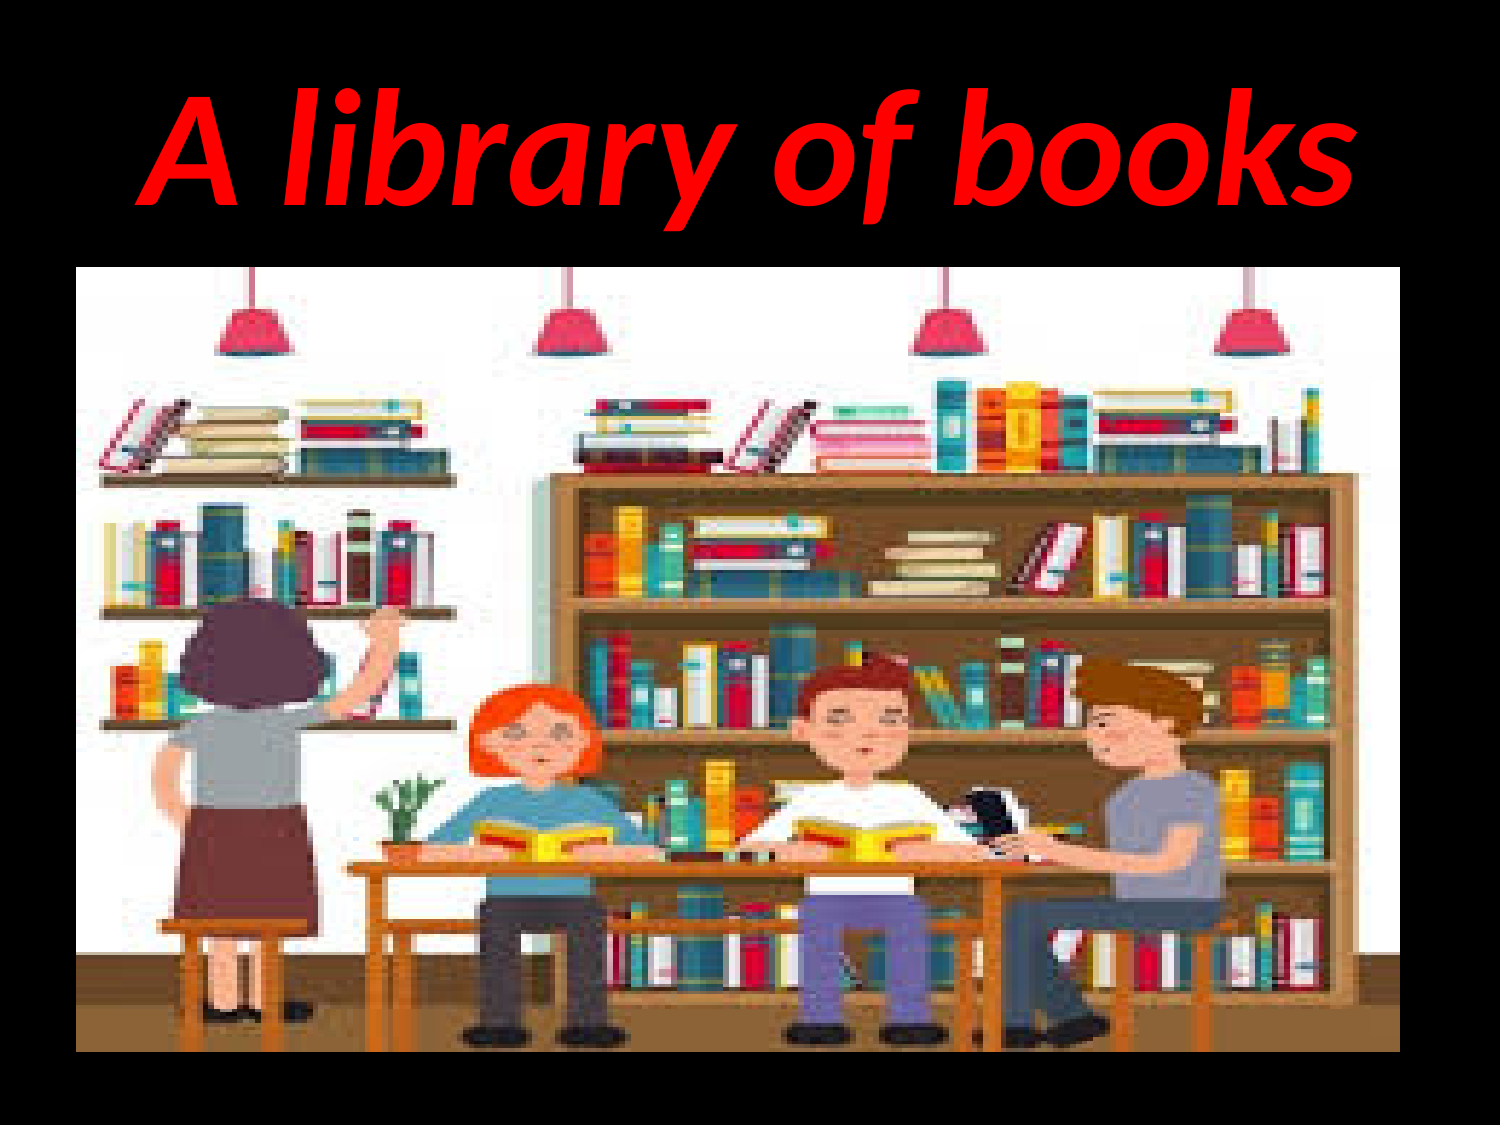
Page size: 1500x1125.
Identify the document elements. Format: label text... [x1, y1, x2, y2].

title A library of books [75, 45, 1425, 233]
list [76, 266, 1400, 1052]
